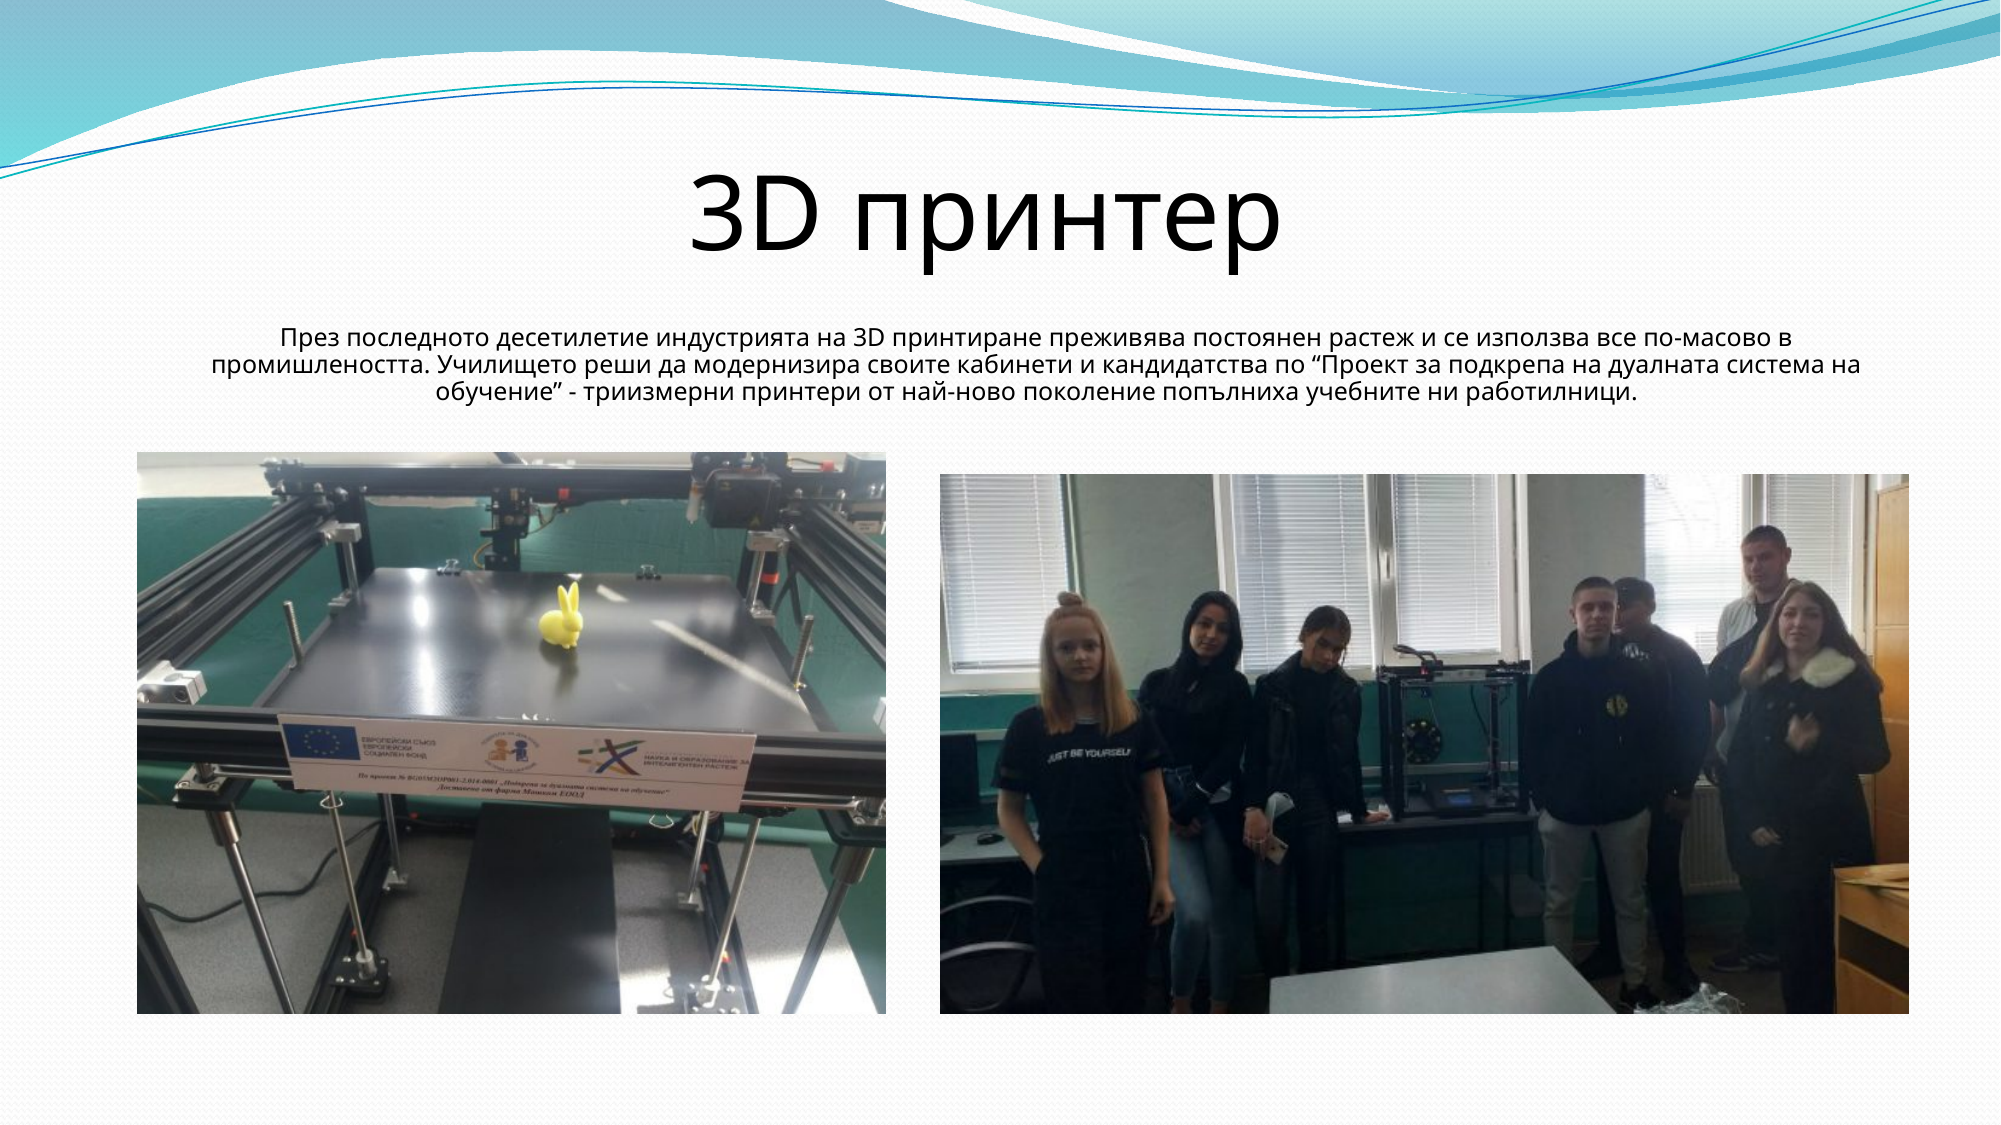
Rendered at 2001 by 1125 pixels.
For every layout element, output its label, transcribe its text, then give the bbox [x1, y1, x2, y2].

picture [939, 473, 1910, 1014]
picture [137, 451, 886, 1014]
list През последното десетилетие индустрията на 3D принтиране преживява постоянен растеж и се използва все по-масово в промишлеността. Училището реши да модернизира своите кабинети и кандидатства по “Проект за подкрепа на дуалната система на обучение” - триизмерни принтери от най-ново поколение попълниха учебните ни работилници. [99, 317, 1900, 1038]
title 3D принтер [99, 115, 1900, 303]
